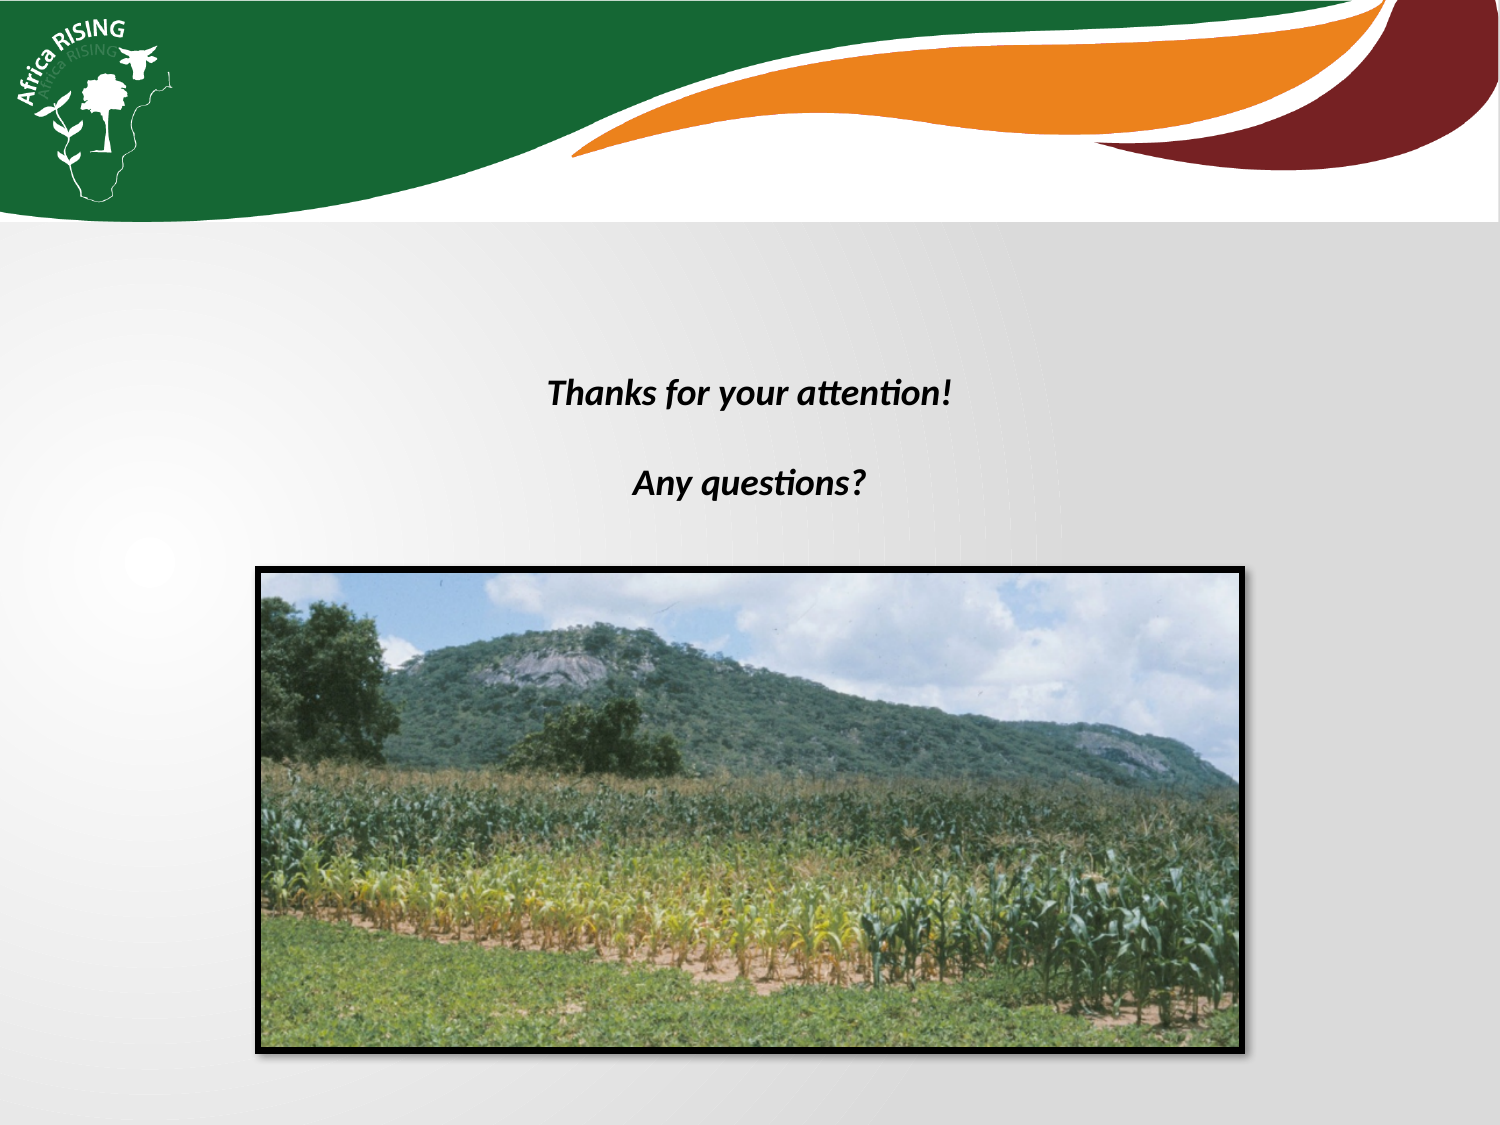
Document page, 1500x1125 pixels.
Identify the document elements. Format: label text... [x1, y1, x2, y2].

picture [260, 572, 1240, 1048]
text_box Thanks for your attention! Any questions? [374, 361, 1125, 511]
picture [0, 0, 1499, 222]
